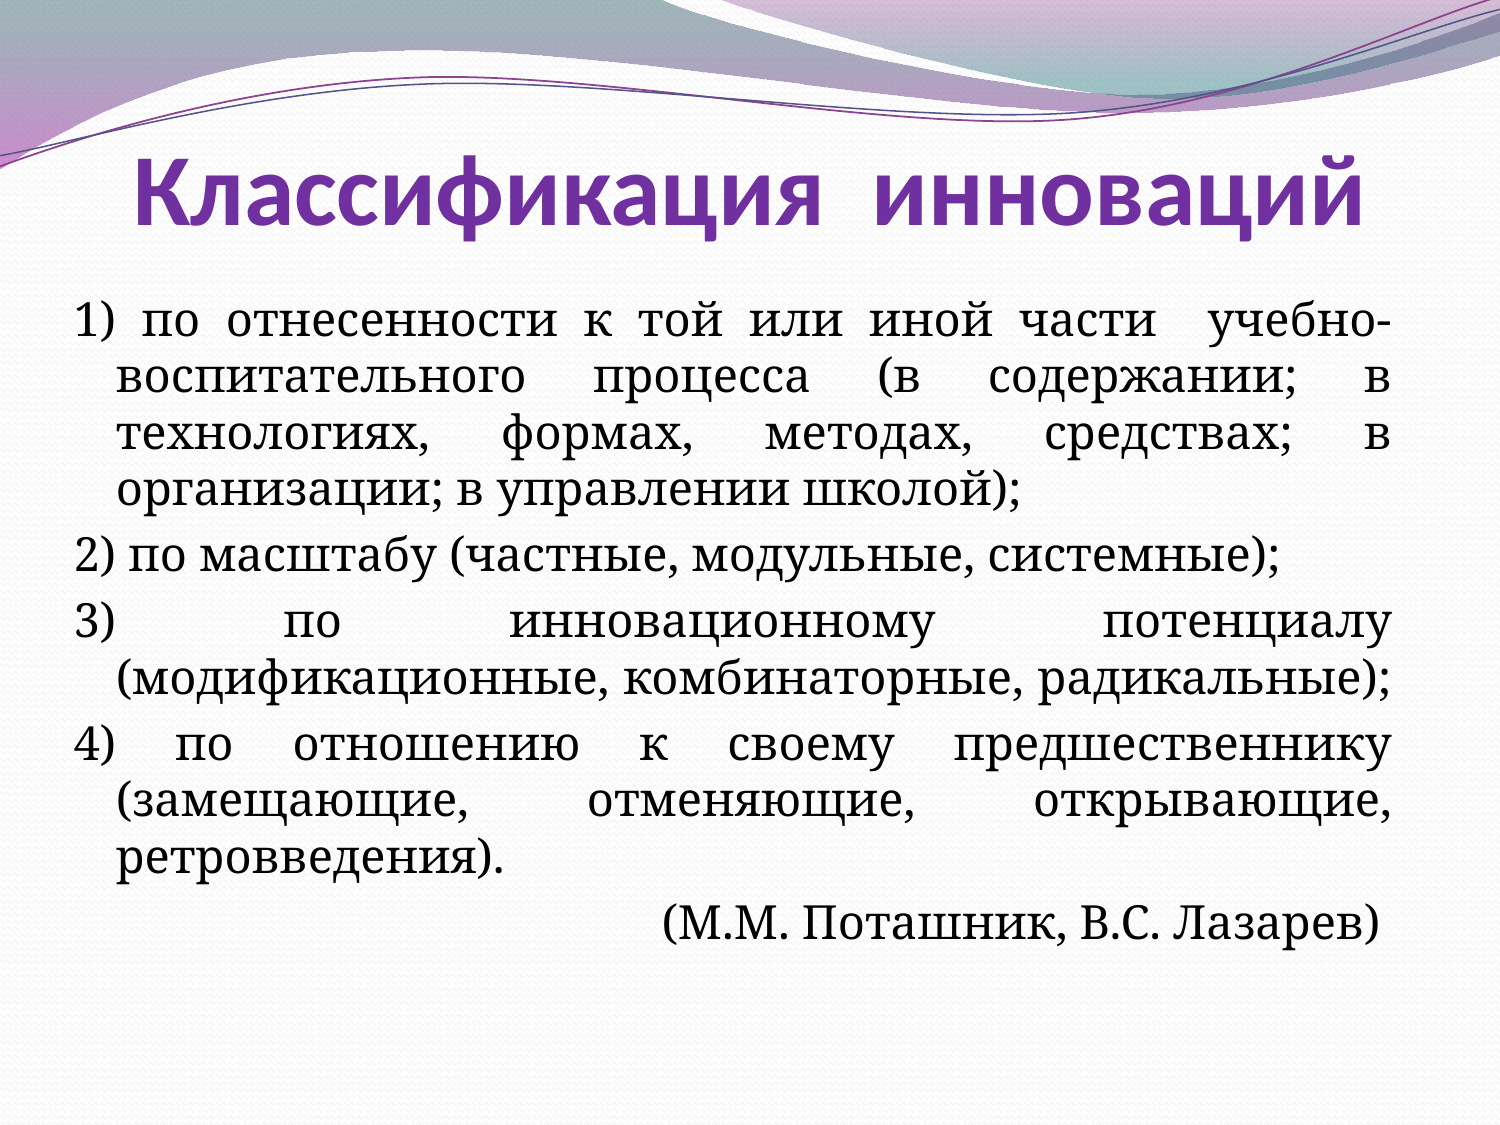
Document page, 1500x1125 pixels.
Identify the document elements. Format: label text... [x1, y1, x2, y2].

list 1) по отнесенности к той или иной части учебно-воспитательного процесса (в содержании; в технологиях, формах, методах, средствах; в организации; в управлении школой); 2) по масштабу (частные, модульные, системные); 3) по инновационному потенциалу (модификационные, комбинаторные, радикальные); 4) по отношению к своему предшественнику (замещающие, отменяющие, открывающие, ретровведения). (М.М. Поташник, В.С. Лазарев) [58, 281, 1409, 1002]
title Классификация инноваций [74, 115, 1426, 247]
